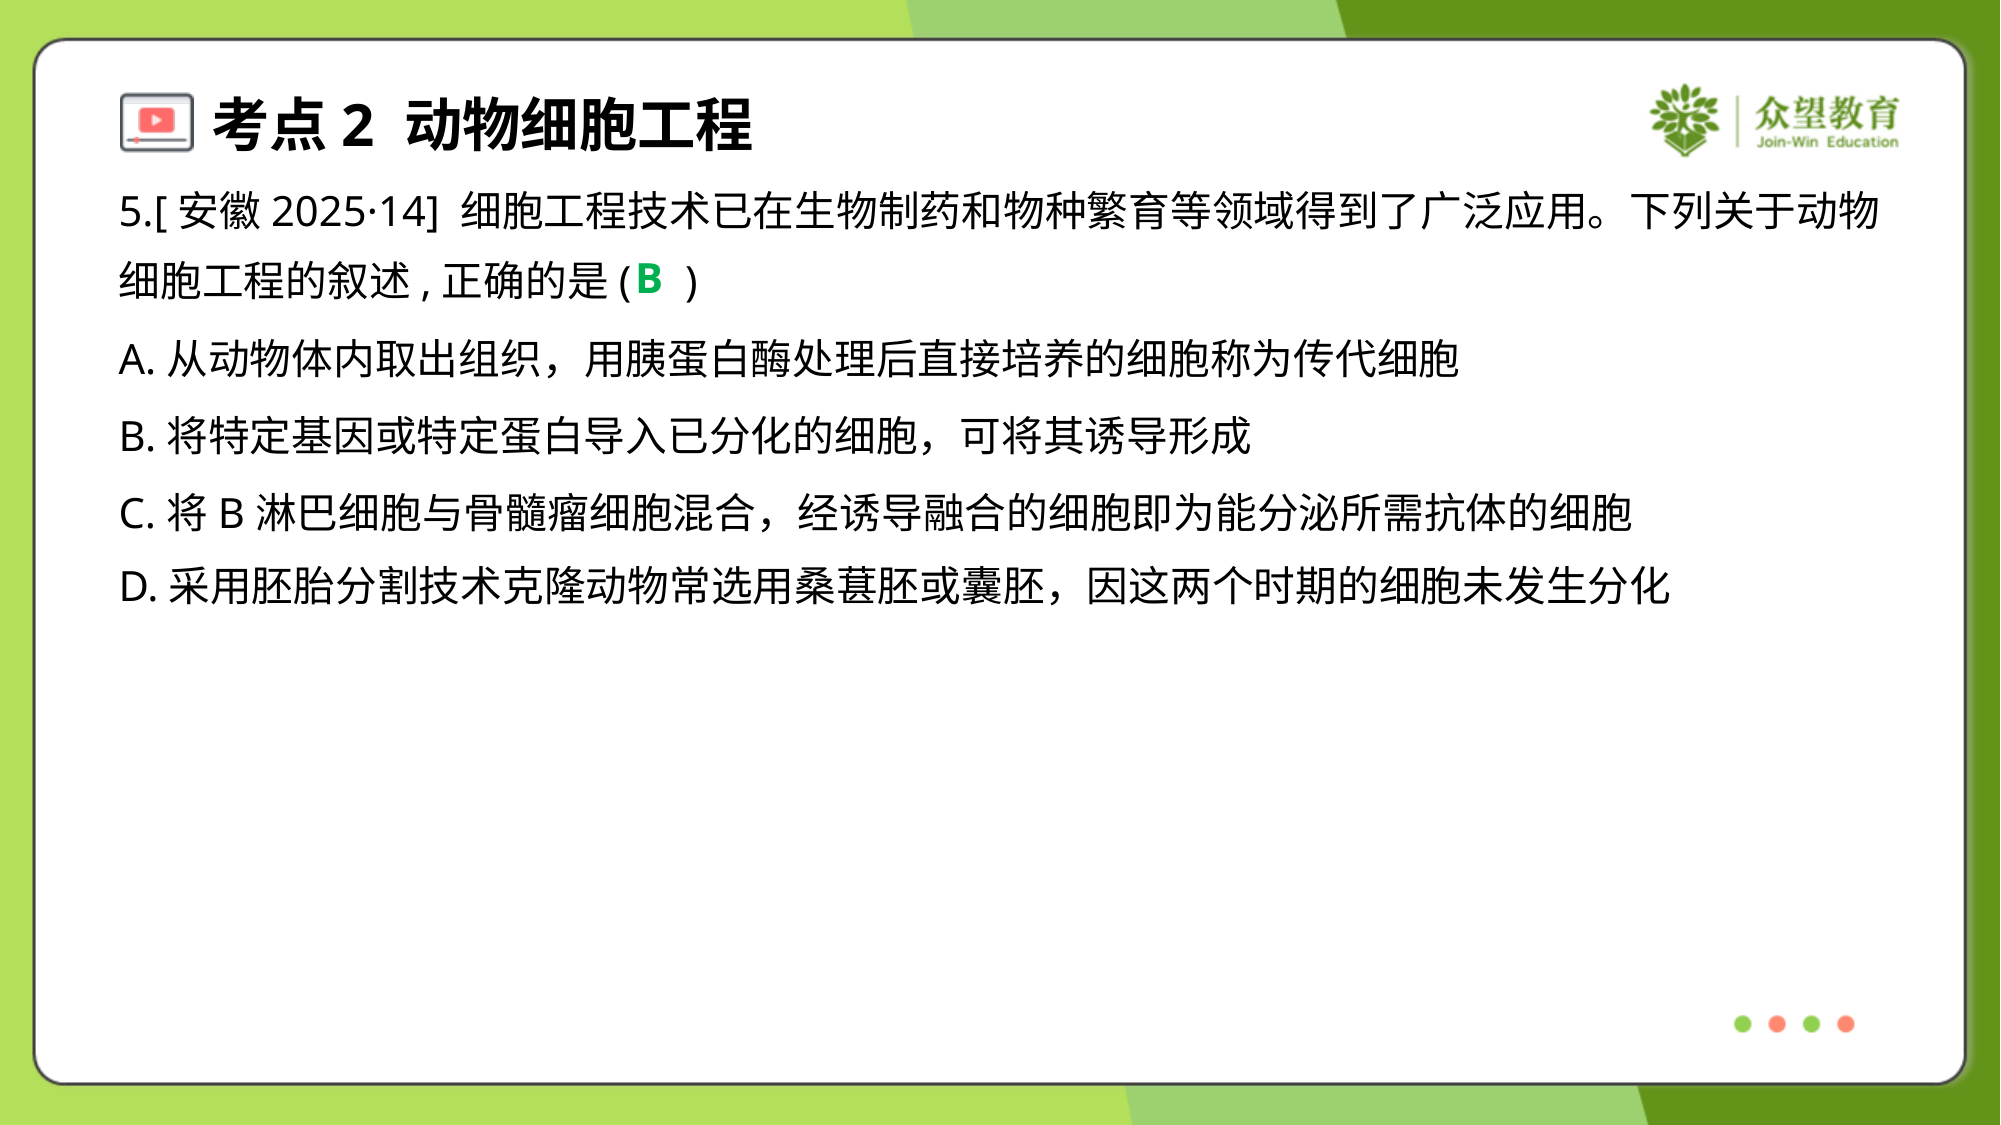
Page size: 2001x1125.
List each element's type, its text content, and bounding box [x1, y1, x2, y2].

text_box B [619, 231, 679, 296]
text_box 5.[安徽2025·14] 细胞工程技术已在生物制药和物种繁育等领域得到了广泛应用。下列关于动物 细胞工程的叙述,正确的是( ) [118, 159, 1883, 298]
picture [0, 0, 2000, 1125]
